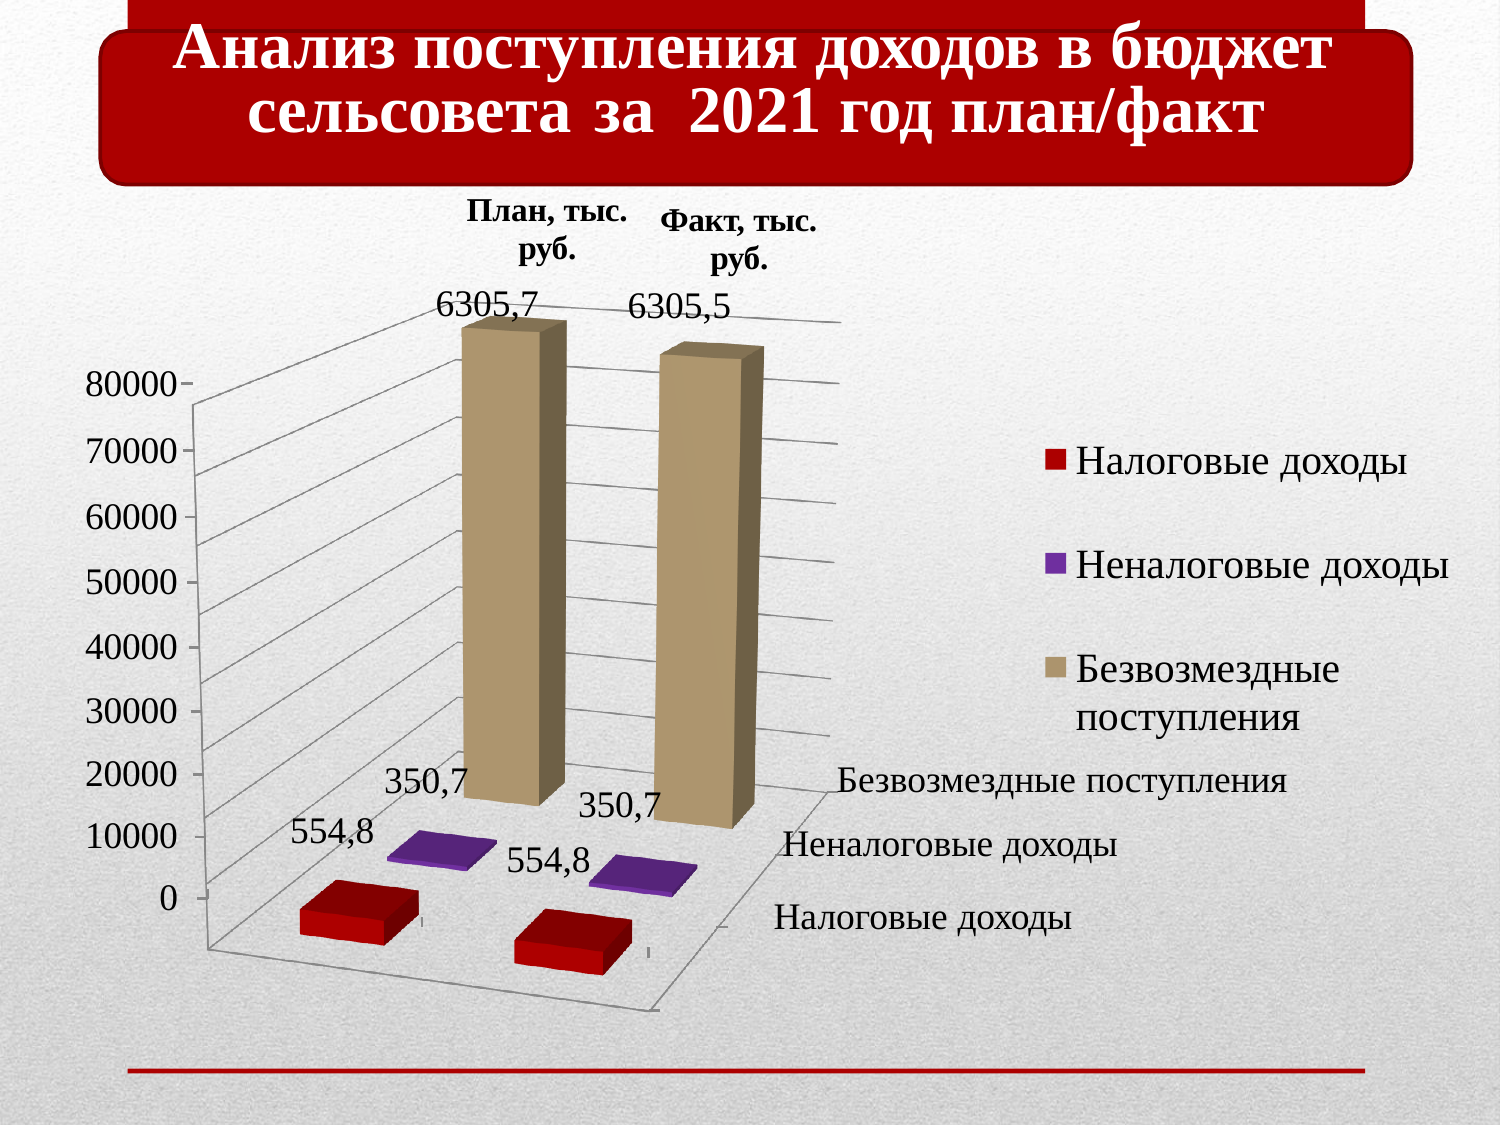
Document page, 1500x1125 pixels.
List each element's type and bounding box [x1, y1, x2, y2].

text_box [0, 0, 1500, 1125]
text_box [98, 28, 1414, 678]
